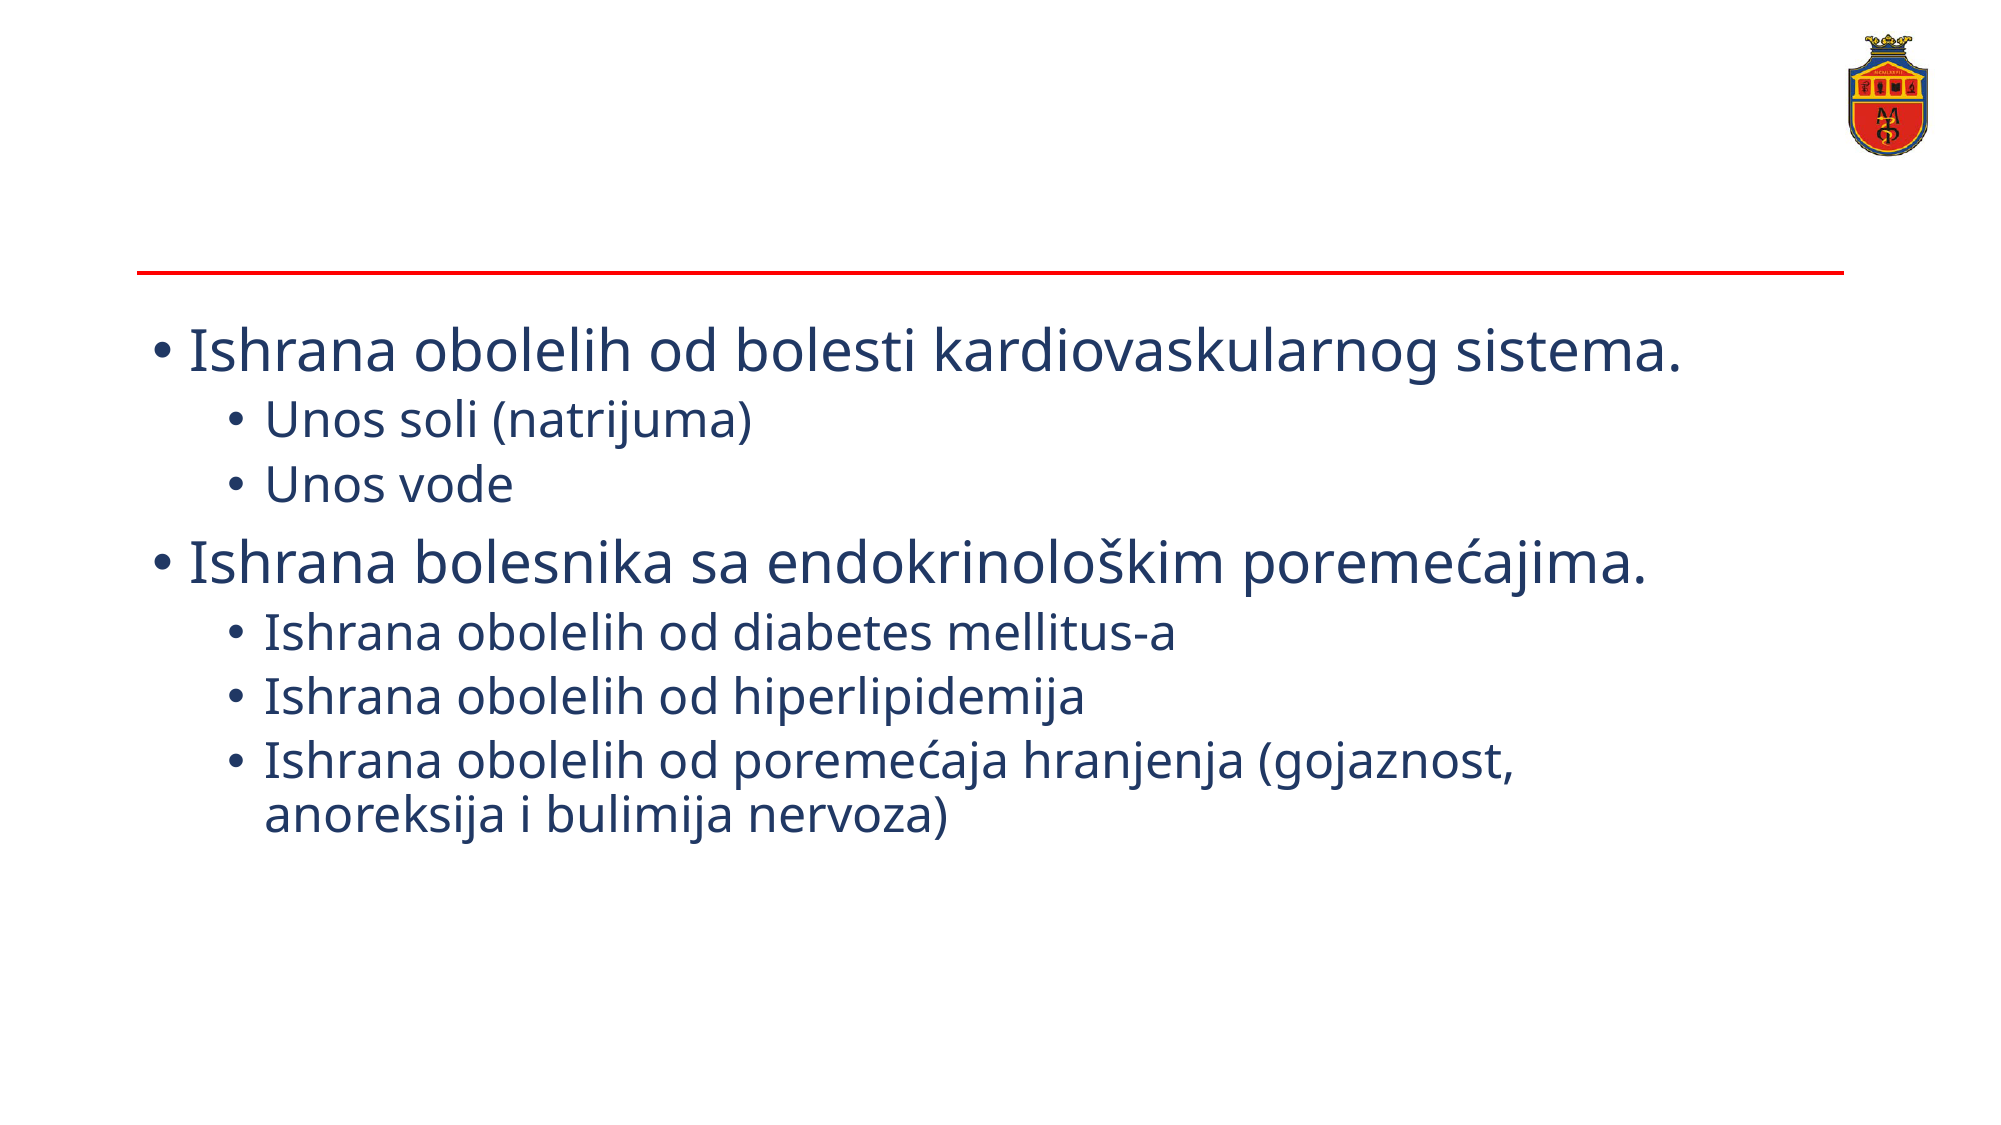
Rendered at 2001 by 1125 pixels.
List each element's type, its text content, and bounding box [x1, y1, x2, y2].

picture [1794, 16, 1969, 189]
list Ishrana obolelih od bolesti kardiovaskularnog sistema. Unos soli (natrijuma) Unos vode Ishrana bolesnika sa endokrinološkim poremećajima. Ishrana obolelih od diabetes mellitus-a Ishrana obolelih od hiperlipidemija Ishrana obolelih od poremećaja hranjenja (gojaznost, anoreksija i bulimija nervoza) [137, 313, 1750, 1125]
